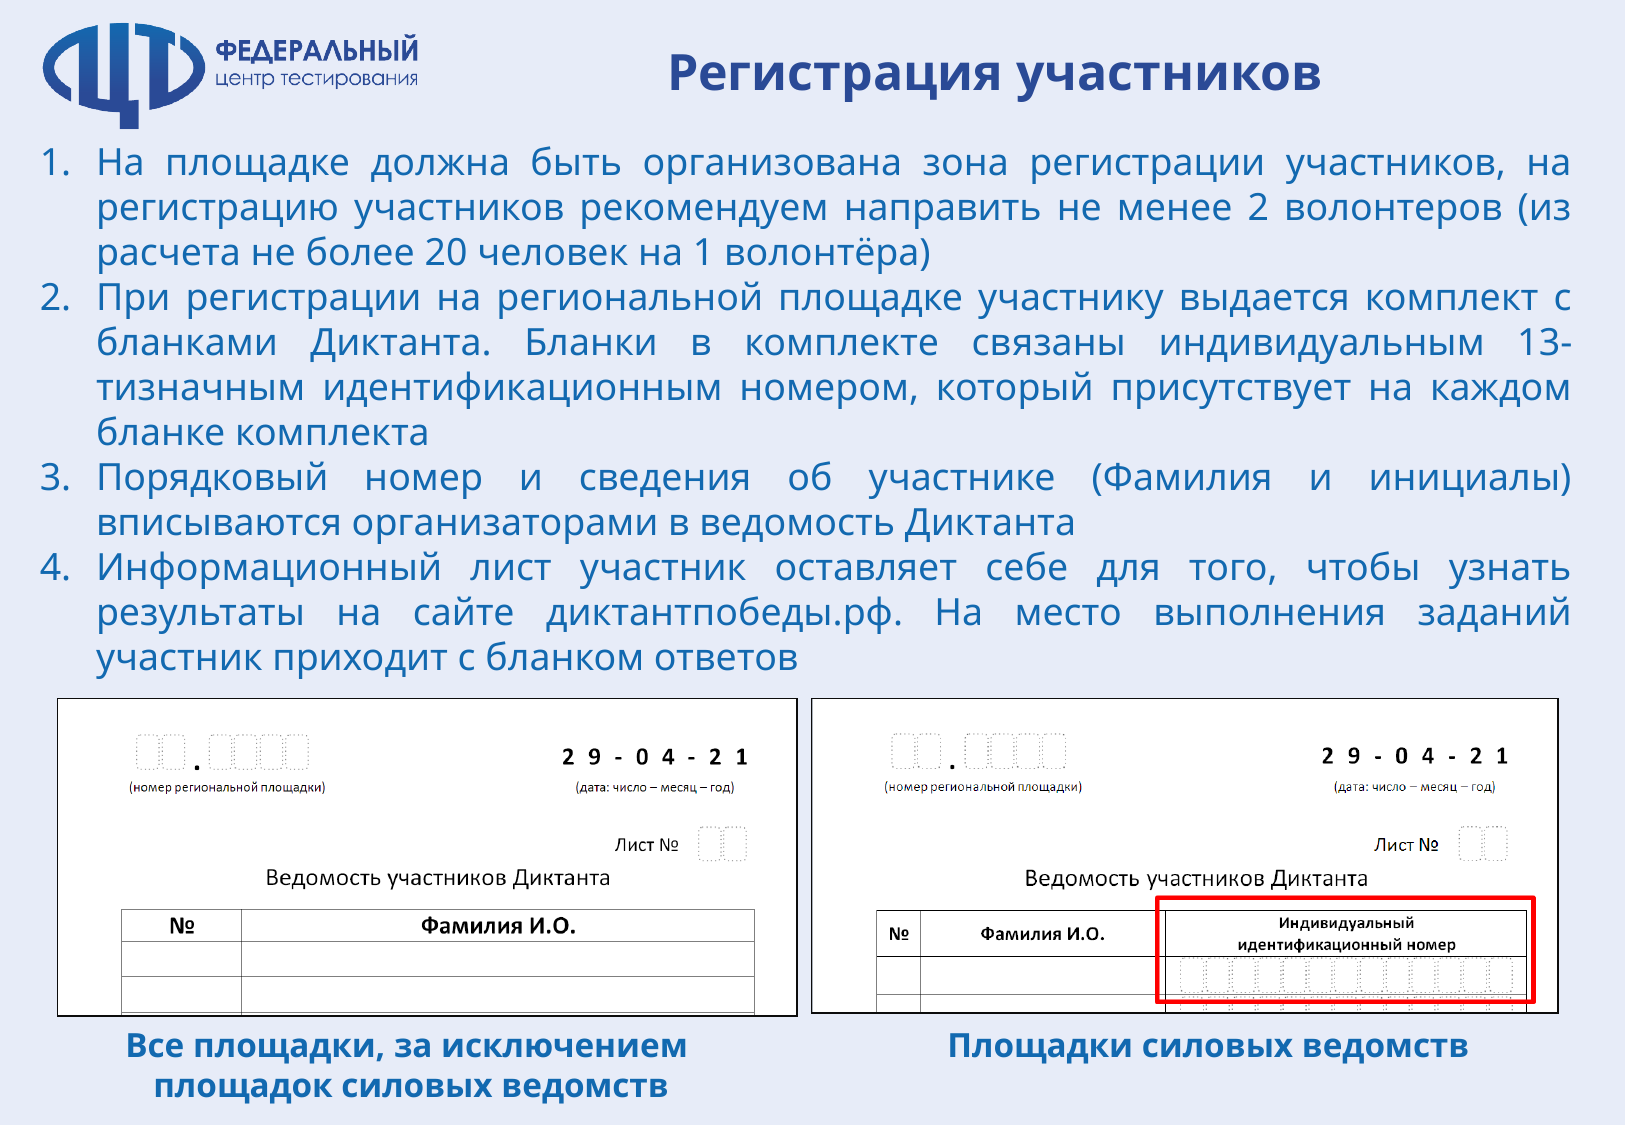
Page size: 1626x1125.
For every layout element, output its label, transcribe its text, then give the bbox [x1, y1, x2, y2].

picture [58, 699, 797, 1016]
text_box На площадке должна быть организована зона регистрации участников, на регистрацию участников рекомендуем направить не менее 2 волонтеров (из расчета не более 20 человек на 1 волонтёра) При регистрации на региональной площадке участнику выдается комплект с бланками Диктанта. Бланки в комплекте связаны индивидуальным 13-тизначным идентификационным номером, который присутствует на каждом бланке комплекта Порядковый номер и сведения об участнике (Фамилия и инициалы) вписываются организаторами в ведомость Диктанта Информационный лист участник оставляет себе для того, чтобы узнать результаты на сайте диктантпобеды.рф. На место выполнения заданий участник приходит с бланком ответов [24, 130, 1588, 1052]
text_box Регистрация участников [433, 29, 1558, 119]
picture [19, 1, 441, 153]
text_box Все площадки, за исключением площадок силовых ведомств [110, 1017, 713, 1112]
text_box Площадки силовых ведомств [932, 1017, 1486, 1072]
picture [812, 699, 1558, 1013]
